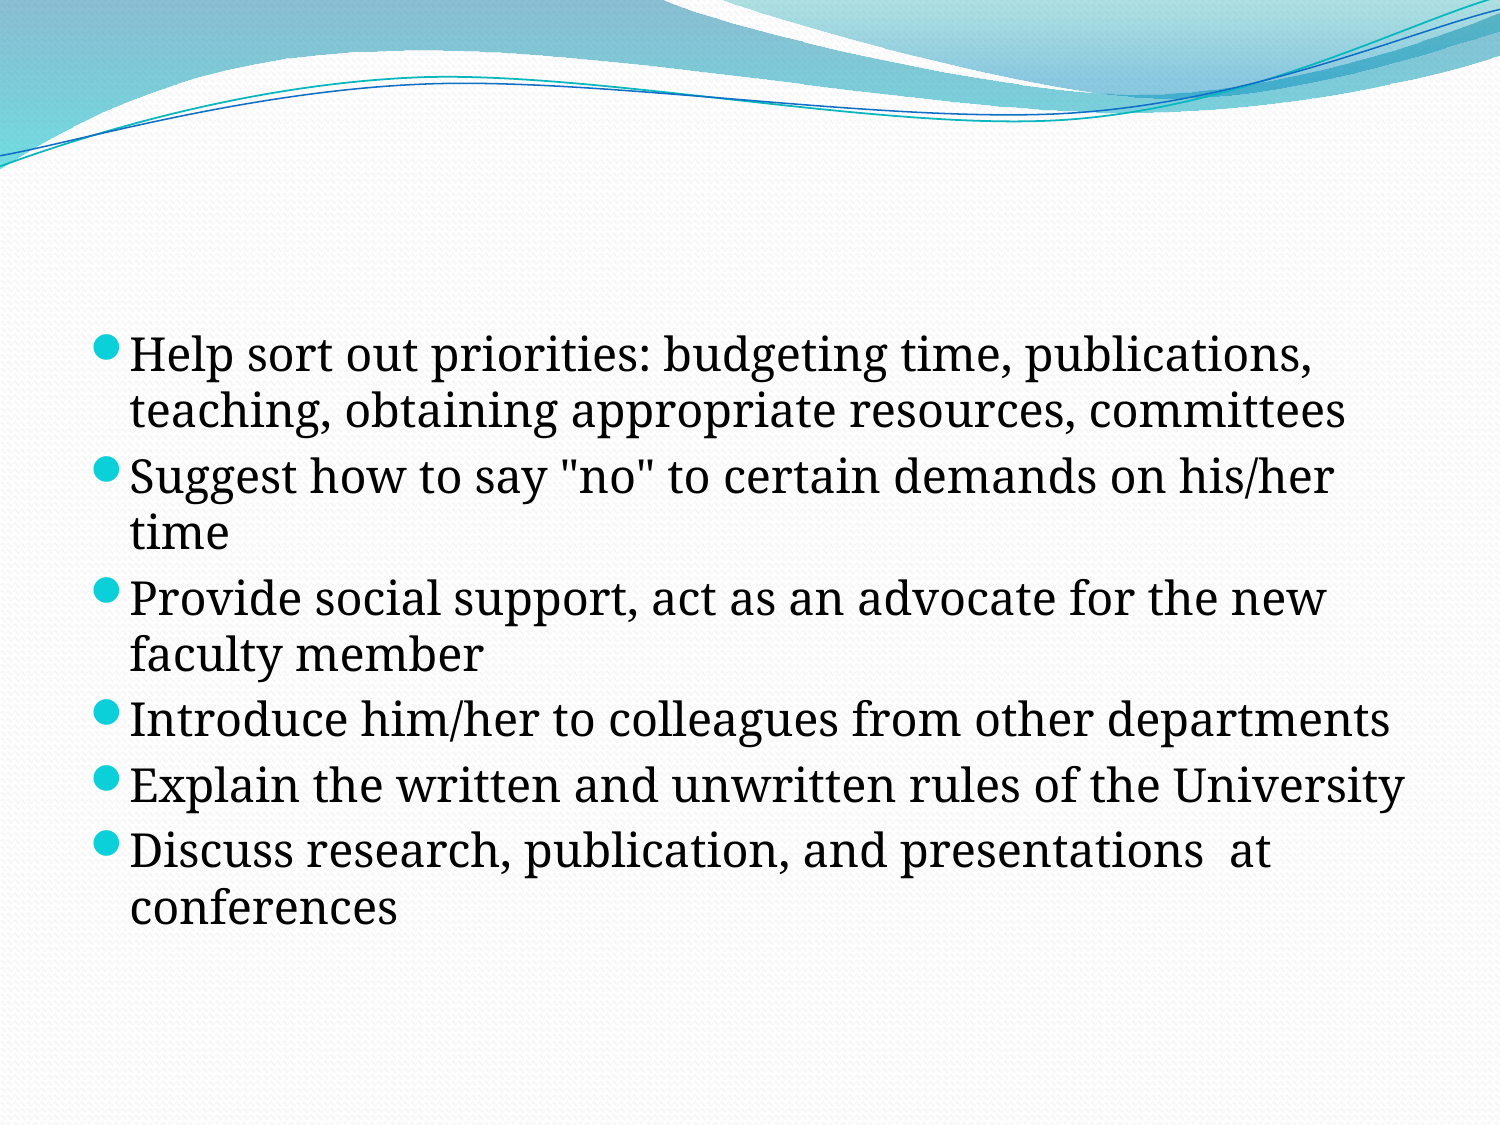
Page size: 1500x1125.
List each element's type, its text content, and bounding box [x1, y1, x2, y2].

list Help sort out priorities: budgeting time, publications, teaching, obtaining appropriate resources, committees Suggest how to say "no" to certain demands on his/her time Provide social support, act as an advocate for the new faculty member Introduce him/her to colleagues from other departments Explain the written and unwritten rules of the University Discuss research, publication, and presentations at conferences [75, 317, 1425, 1038]
